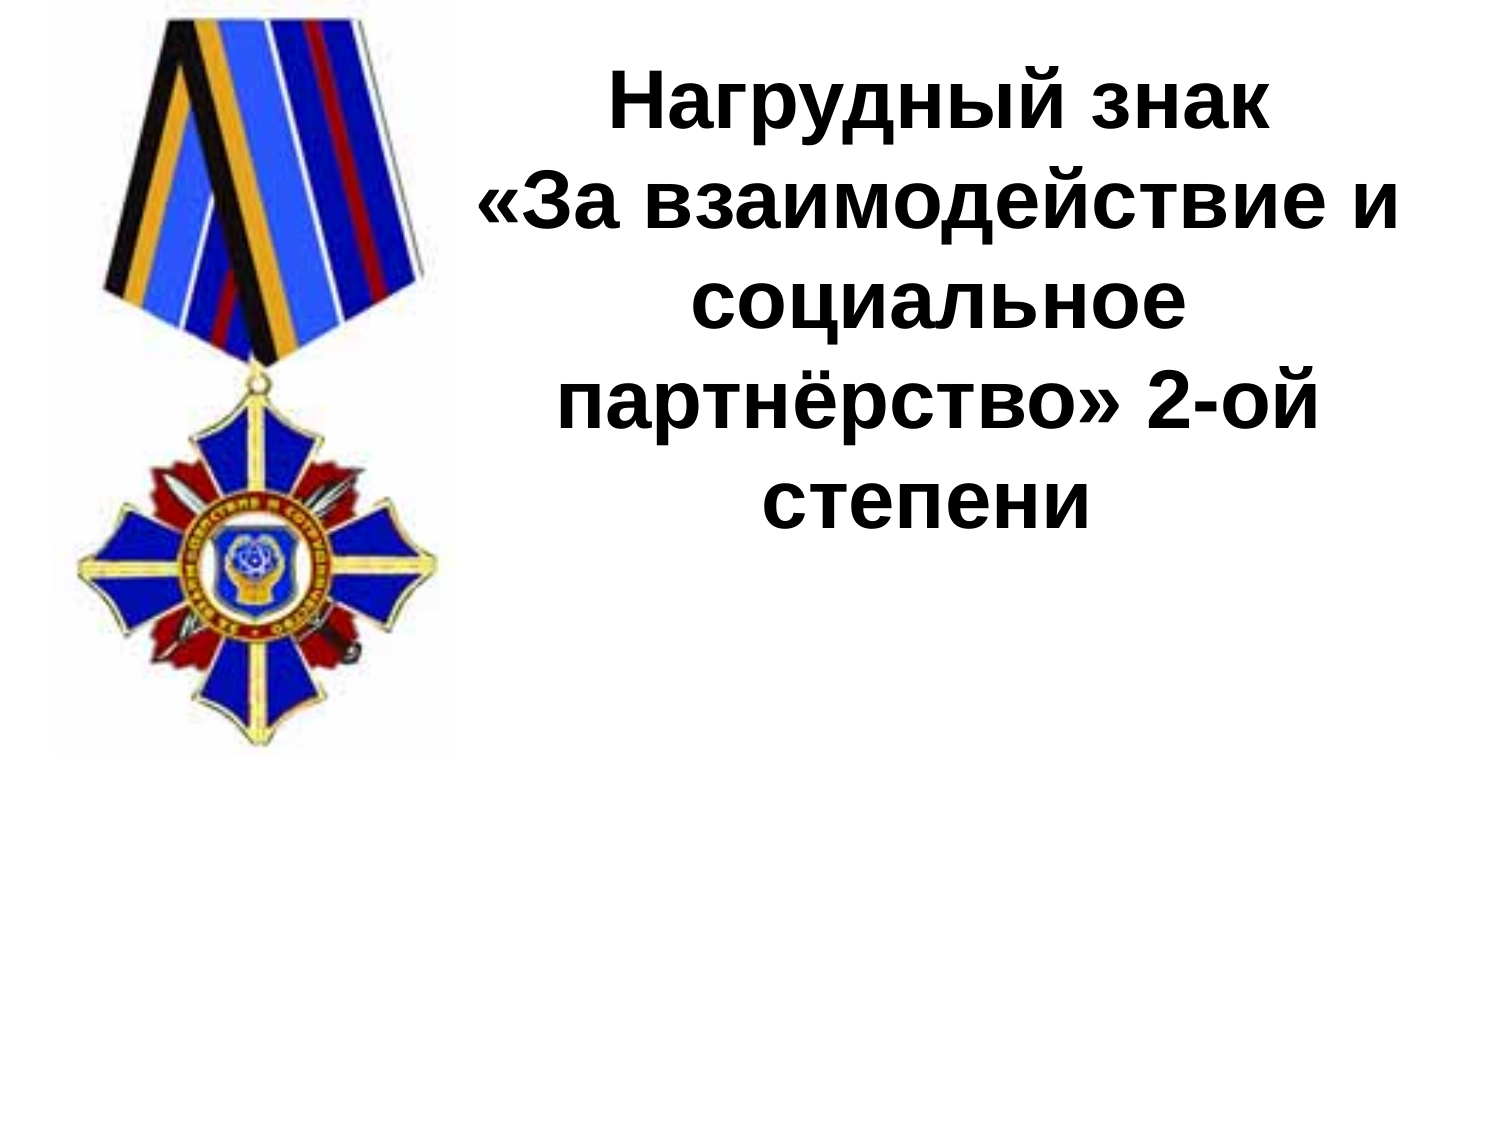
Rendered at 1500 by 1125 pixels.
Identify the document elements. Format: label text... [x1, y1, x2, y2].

picture [52, 0, 456, 757]
title Нагрудный знак «За взаимодействие и социальное партнёрство» 2-ой степени [460, 44, 1436, 646]
